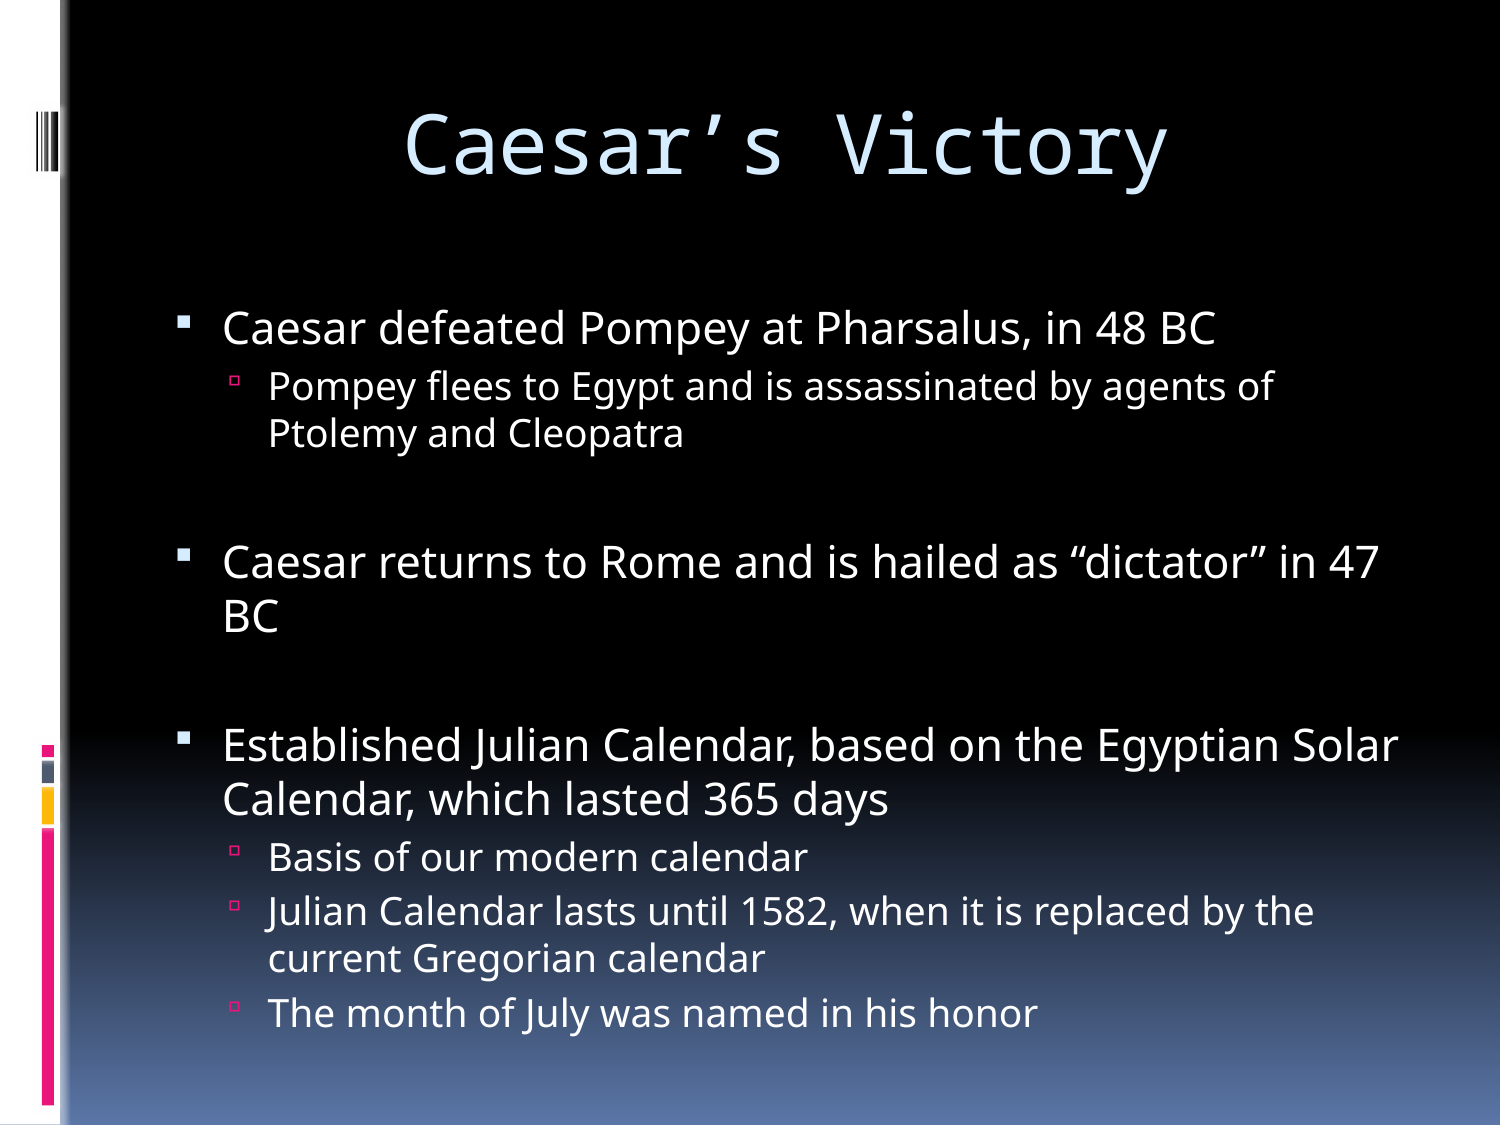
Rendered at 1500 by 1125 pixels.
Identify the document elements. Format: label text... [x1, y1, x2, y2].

list Caesar defeated Pompey at Pharsalus, in 48 BC Pompey flees to Egypt and is assassinated by agents of Ptolemy and Cleopatra Caesar returns to Rome and is hailed as “dictator” in 47 BC Established Julian Calendar, based on the Egyptian Solar Calendar, which lasted 365 days Basis of our modern calendar Julian Calendar lasts until 1582, when it is replaced by the current Gregorian calendar The month of July was named in his honor [150, 292, 1425, 1043]
title Caesar’s Victory [150, 83, 1425, 234]
